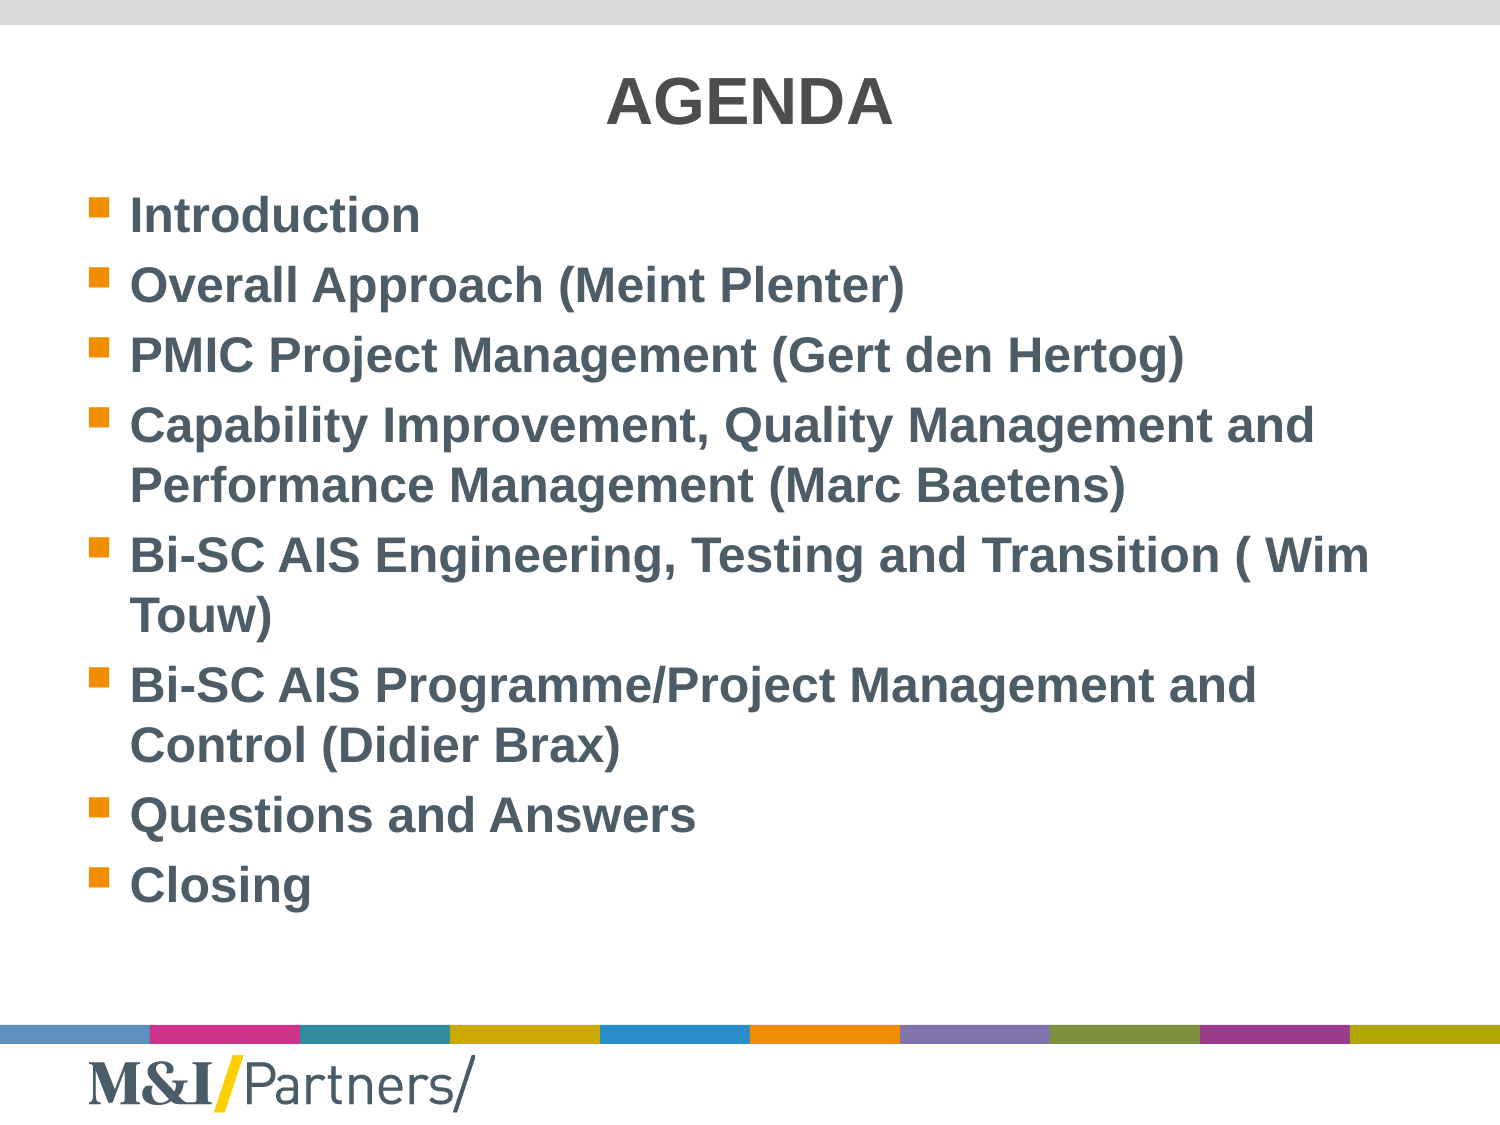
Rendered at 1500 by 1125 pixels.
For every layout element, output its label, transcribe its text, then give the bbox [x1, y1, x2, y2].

list Introduction Overall Approach (Meint Plenter) PMIC Project Management (Gert den Hertog) Capability Improvement, Quality Management and Performance Management (Marc Baetens) Bi-SC AIS Engineering, Testing and Transition ( Wim Touw) Bi-SC AIS Programme/Project Management and Control (Didier Brax) Questions and Answers Closing [70, 174, 1430, 1002]
picture [88, 1055, 476, 1123]
title AGENDA [70, 49, 1430, 146]
